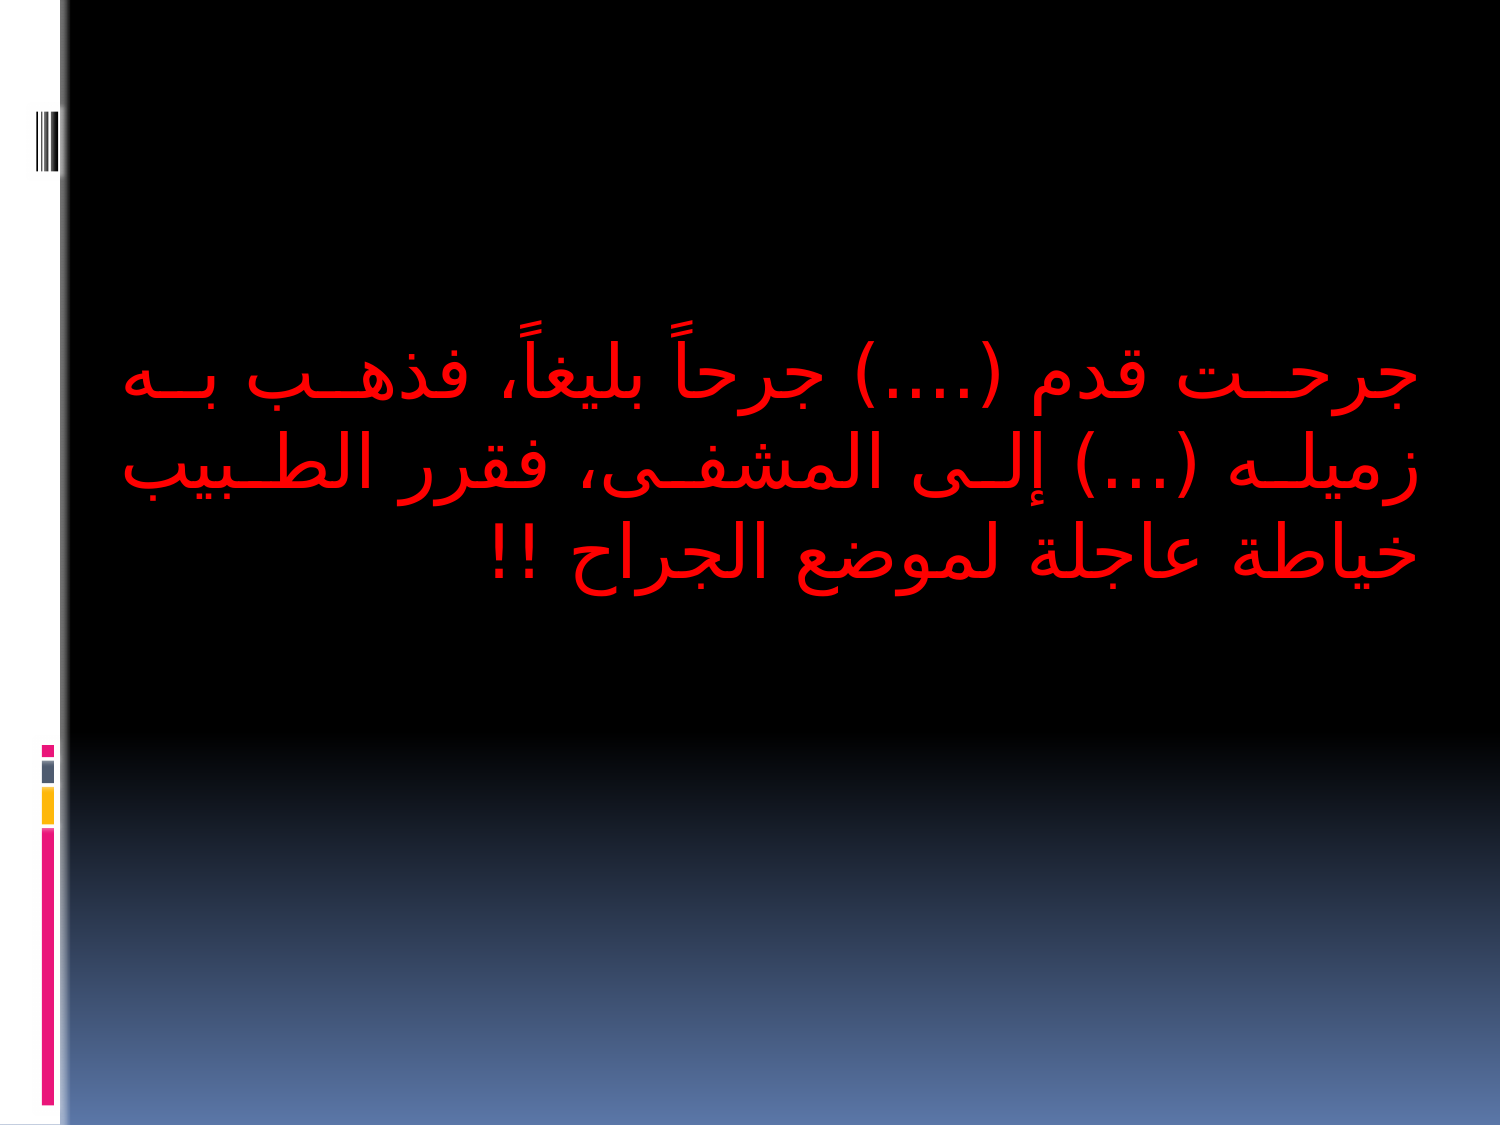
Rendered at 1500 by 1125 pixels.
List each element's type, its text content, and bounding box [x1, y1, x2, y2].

text_box جرحت قدم (....) جرحاً بليغاً، فذهب به زميله (...) إلى المشفى، فقرر الطبيب خياطة عاجلة لموضع الجراح !! [105, 316, 1437, 950]
